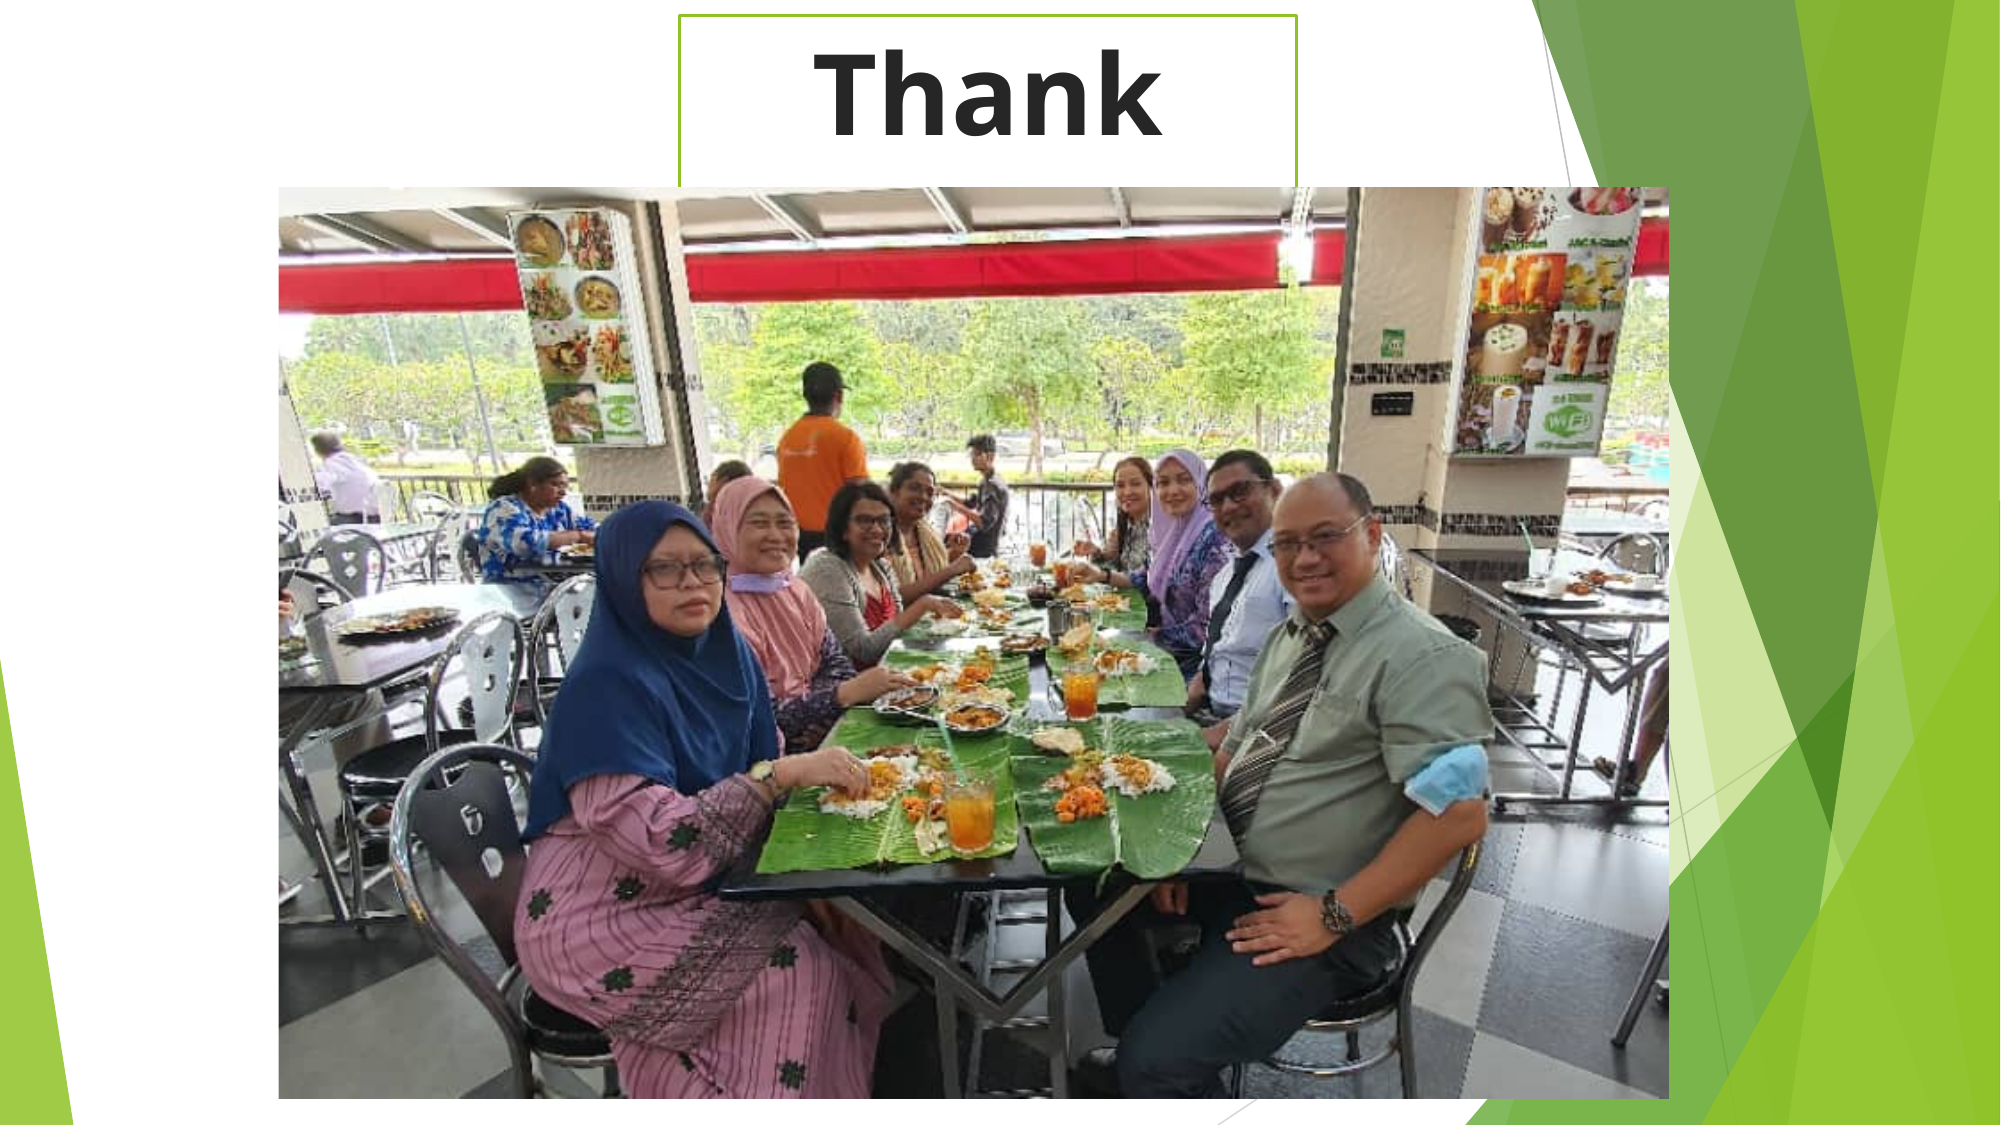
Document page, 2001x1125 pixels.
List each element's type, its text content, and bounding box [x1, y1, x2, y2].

text_box Thank you [679, 15, 1297, 185]
picture [278, 187, 1670, 1099]
